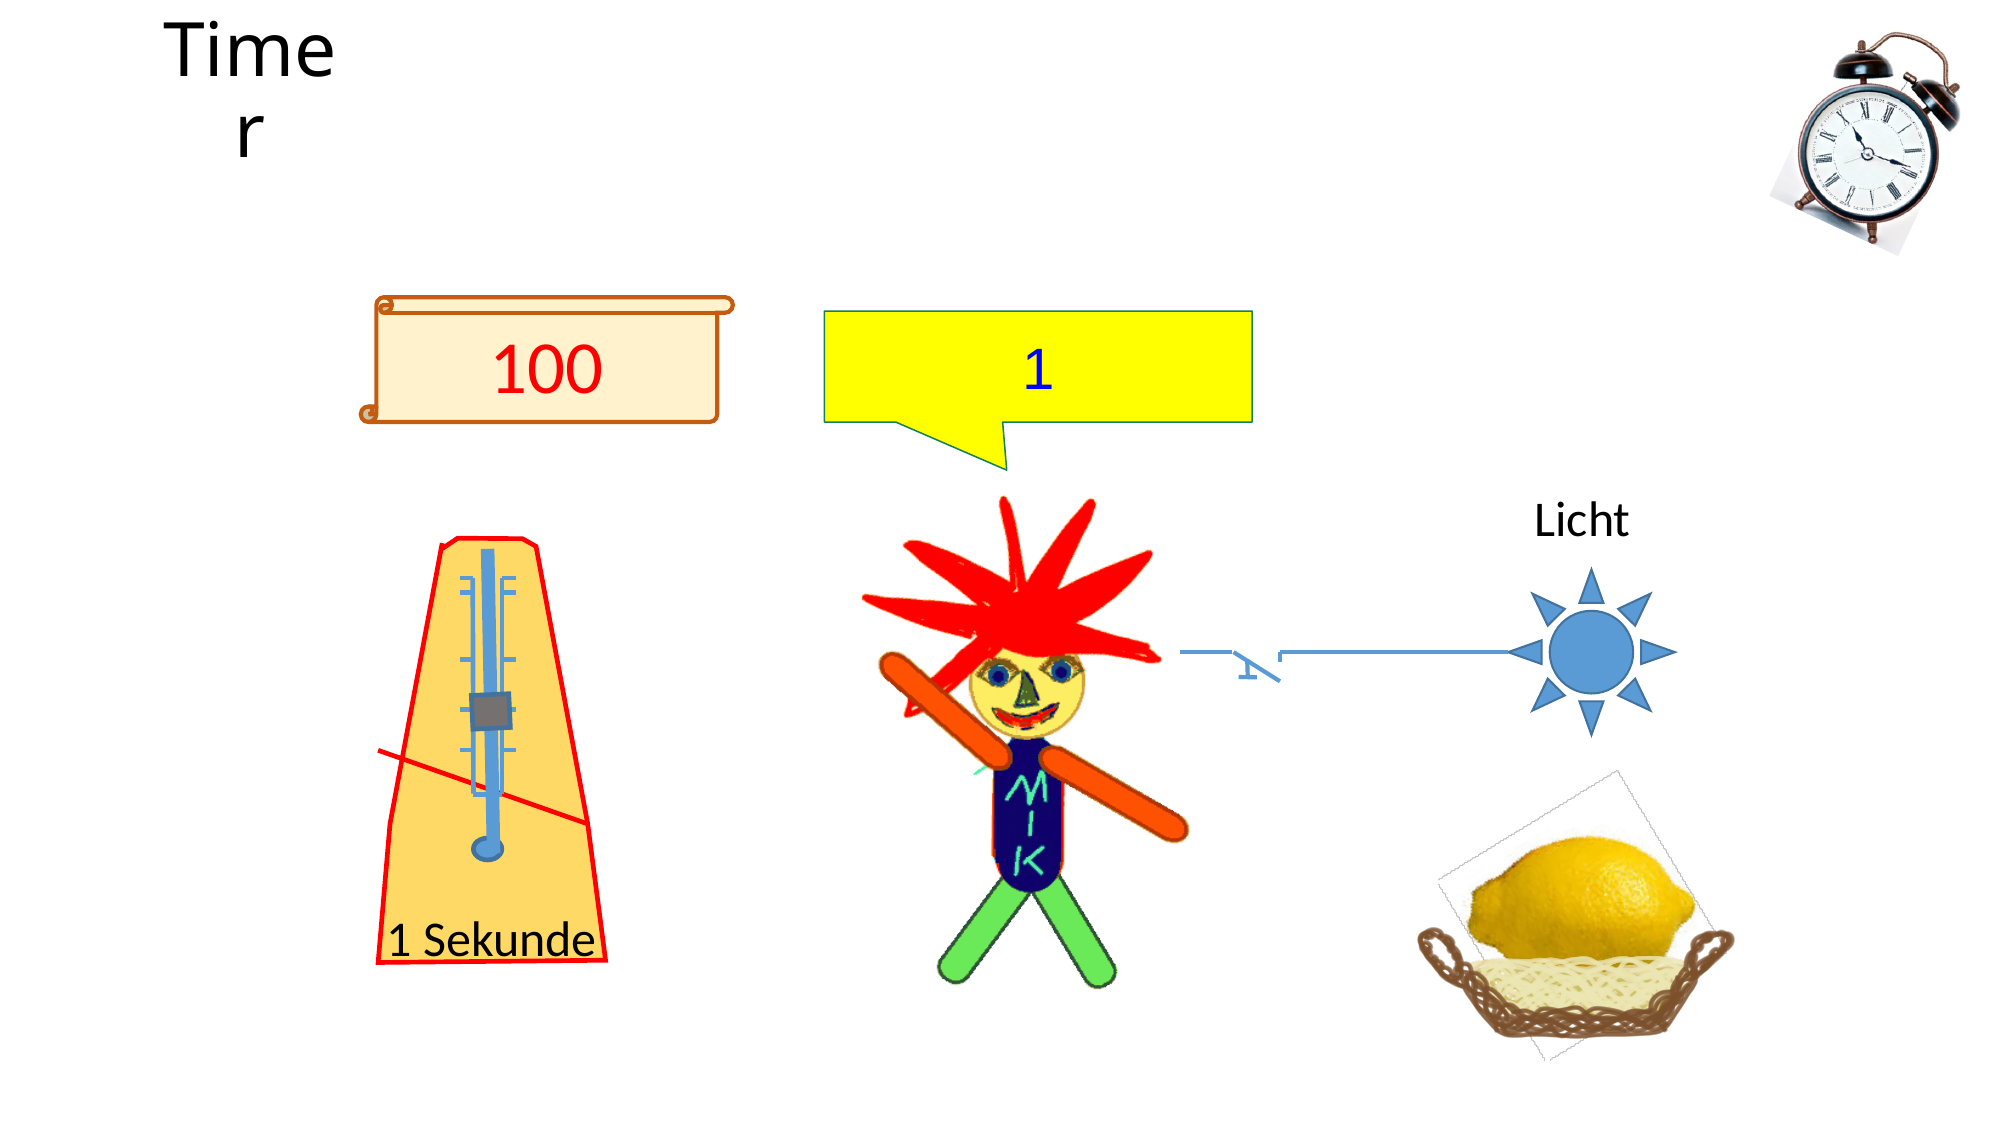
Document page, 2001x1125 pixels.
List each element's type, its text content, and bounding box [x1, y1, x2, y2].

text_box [226, 714, 761, 980]
text_box [409, 537, 569, 714]
picture [1769, 0, 1990, 257]
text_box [363, 408, 374, 420]
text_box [382, 306, 390, 311]
text_box 1 [824, 311, 1253, 471]
text_box Licht [1519, 478, 1646, 554]
picture [1382, 772, 1770, 1107]
text_box 100 [359, 296, 734, 424]
title Timer [139, 108, 361, 182]
picture [840, 478, 1206, 1004]
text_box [1206, 569, 1675, 735]
